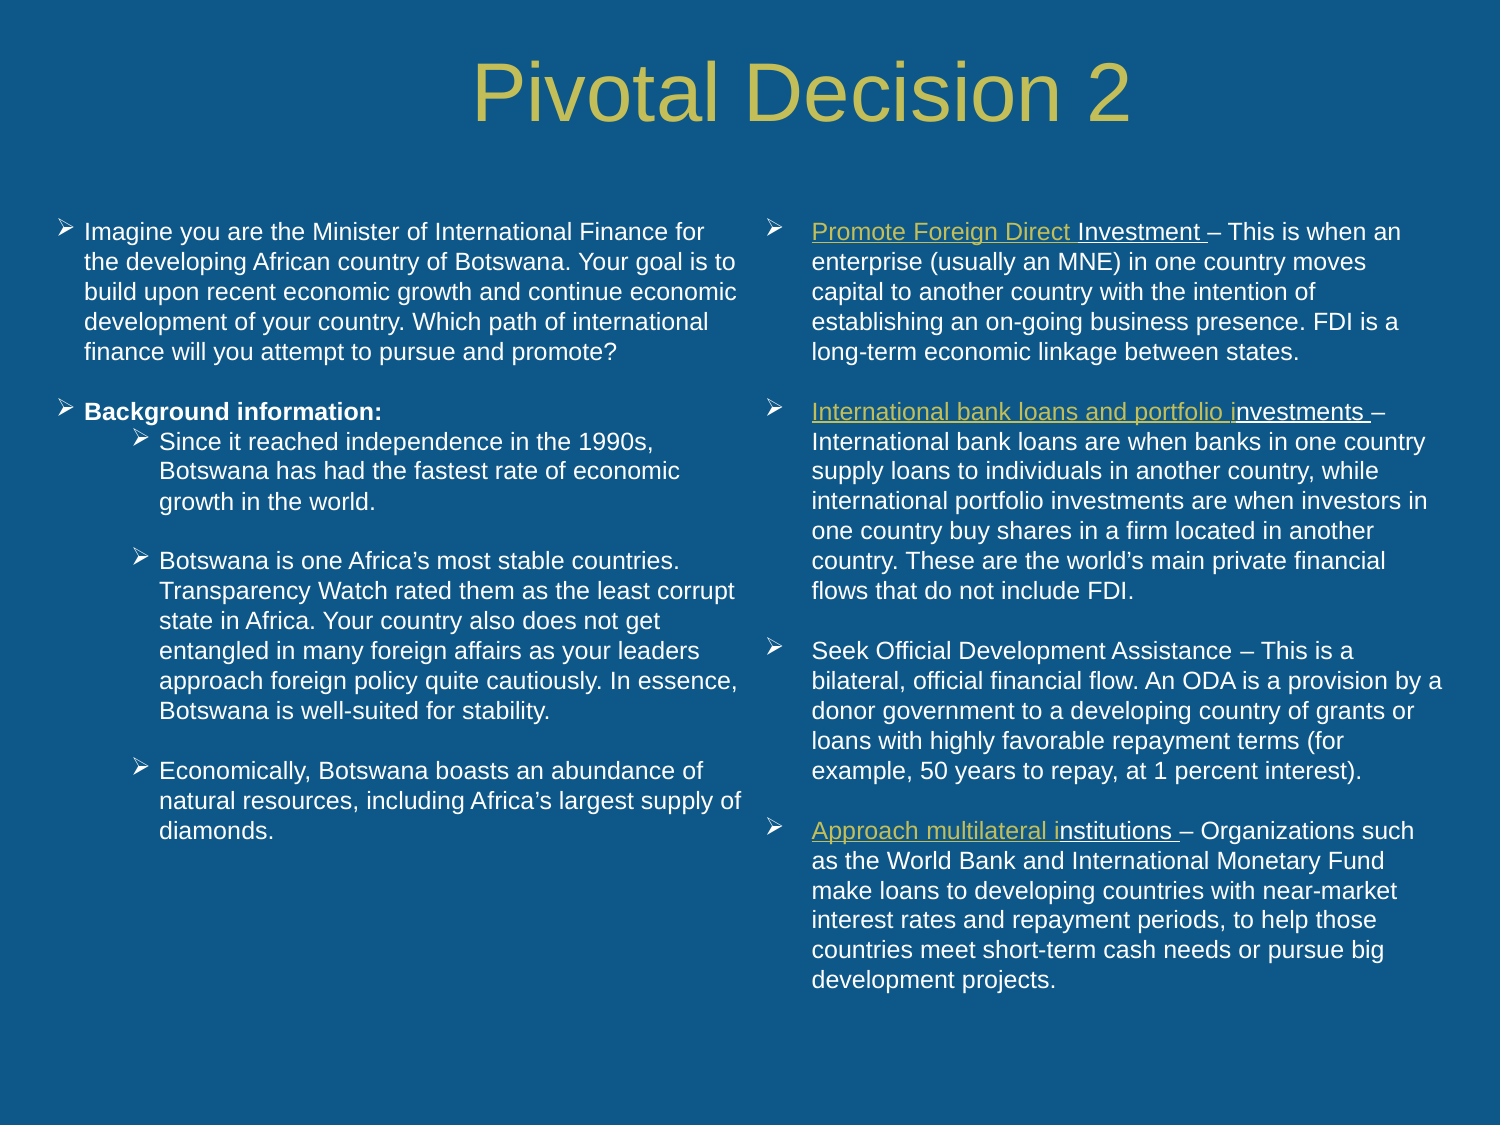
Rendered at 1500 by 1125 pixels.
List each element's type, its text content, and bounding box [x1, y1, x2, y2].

text_box Promote Foreign Direct Investment – This is when an enterprise (usually an MNE) in one country moves capital to another country with the intention of establishing an on-going business presence. FDI is a long-term economic linkage between states. International bank loans and portfolio investments – International bank loans are when banks in one country supply loans to individuals in another country, while international portfolio investments are when investors in one country buy shares in a firm located in another country. These are the world’s main private financial flows that do not include FDI. Seek Official Development Assistance – This is a bilateral, official financial flow. An ODA is a provision by a donor government to a developing country of grants or loans with highly favorable repayment terms (for example, 50 years to repay, at 1 percent interest). Approach multilateral institutions – Organizations such as the World Bank and International Monetary Fund make loans to developing countries with near-market interest rates and repayment periods, to help those countries meet short-term cash needs or pursue big development projects. [750, 208, 1459, 1002]
text_box Imagine you are the Minister of International Finance for the developing African country of Botswana. Your goal is to build upon recent economic growth and continue economic development of your country. Which path of international finance will you attempt to pursue and promote? Background information: Since it reached independence in the 1990s, Botswana has had the fastest rate of economic growth in the world. Botswana is one Africa’s most stable countries. Transparency Watch rated them as the least corrupt state in Africa. Your country also does not get entangled in many foreign affairs as your leaders approach foreign policy quite cautiously. In essence, Botswana is well-suited for stability. Economically, Botswana boasts an abundance of natural resources, including Africa’s largest supply of diamonds. [41, 208, 750, 852]
